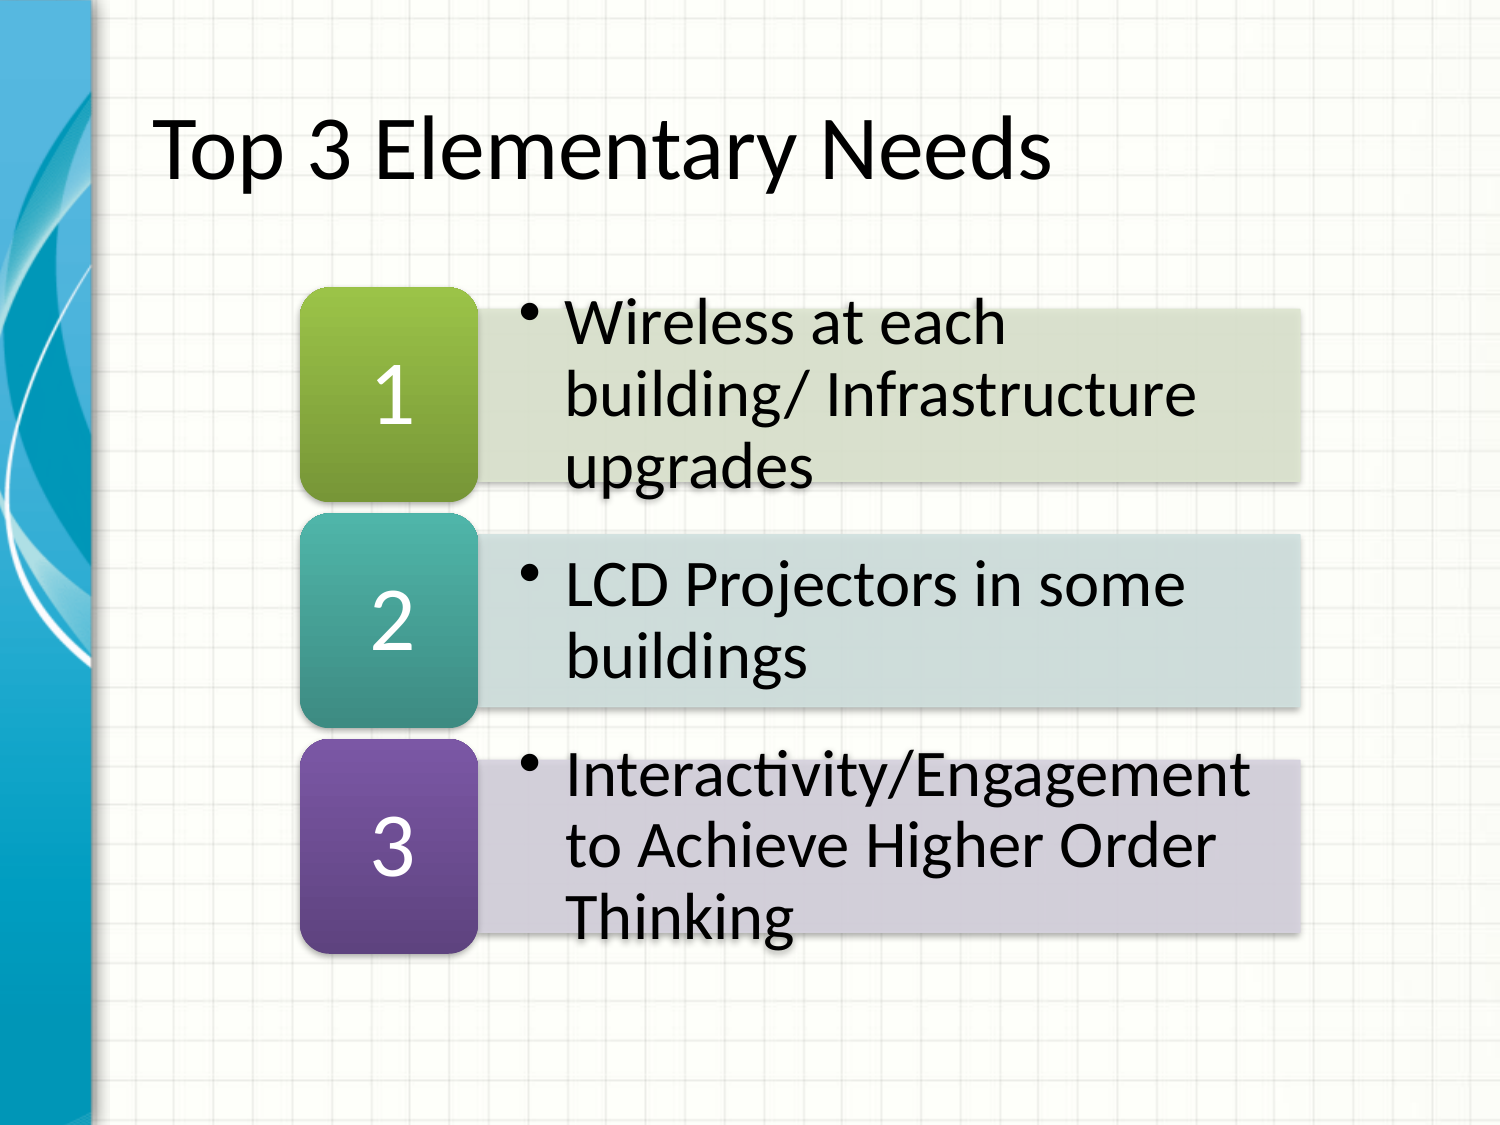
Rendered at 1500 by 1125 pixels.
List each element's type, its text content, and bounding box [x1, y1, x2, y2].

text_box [299, 287, 1301, 955]
title Top 3 Elementary Needs [138, 49, 1463, 237]
picture [0, 0, 1500, 1125]
